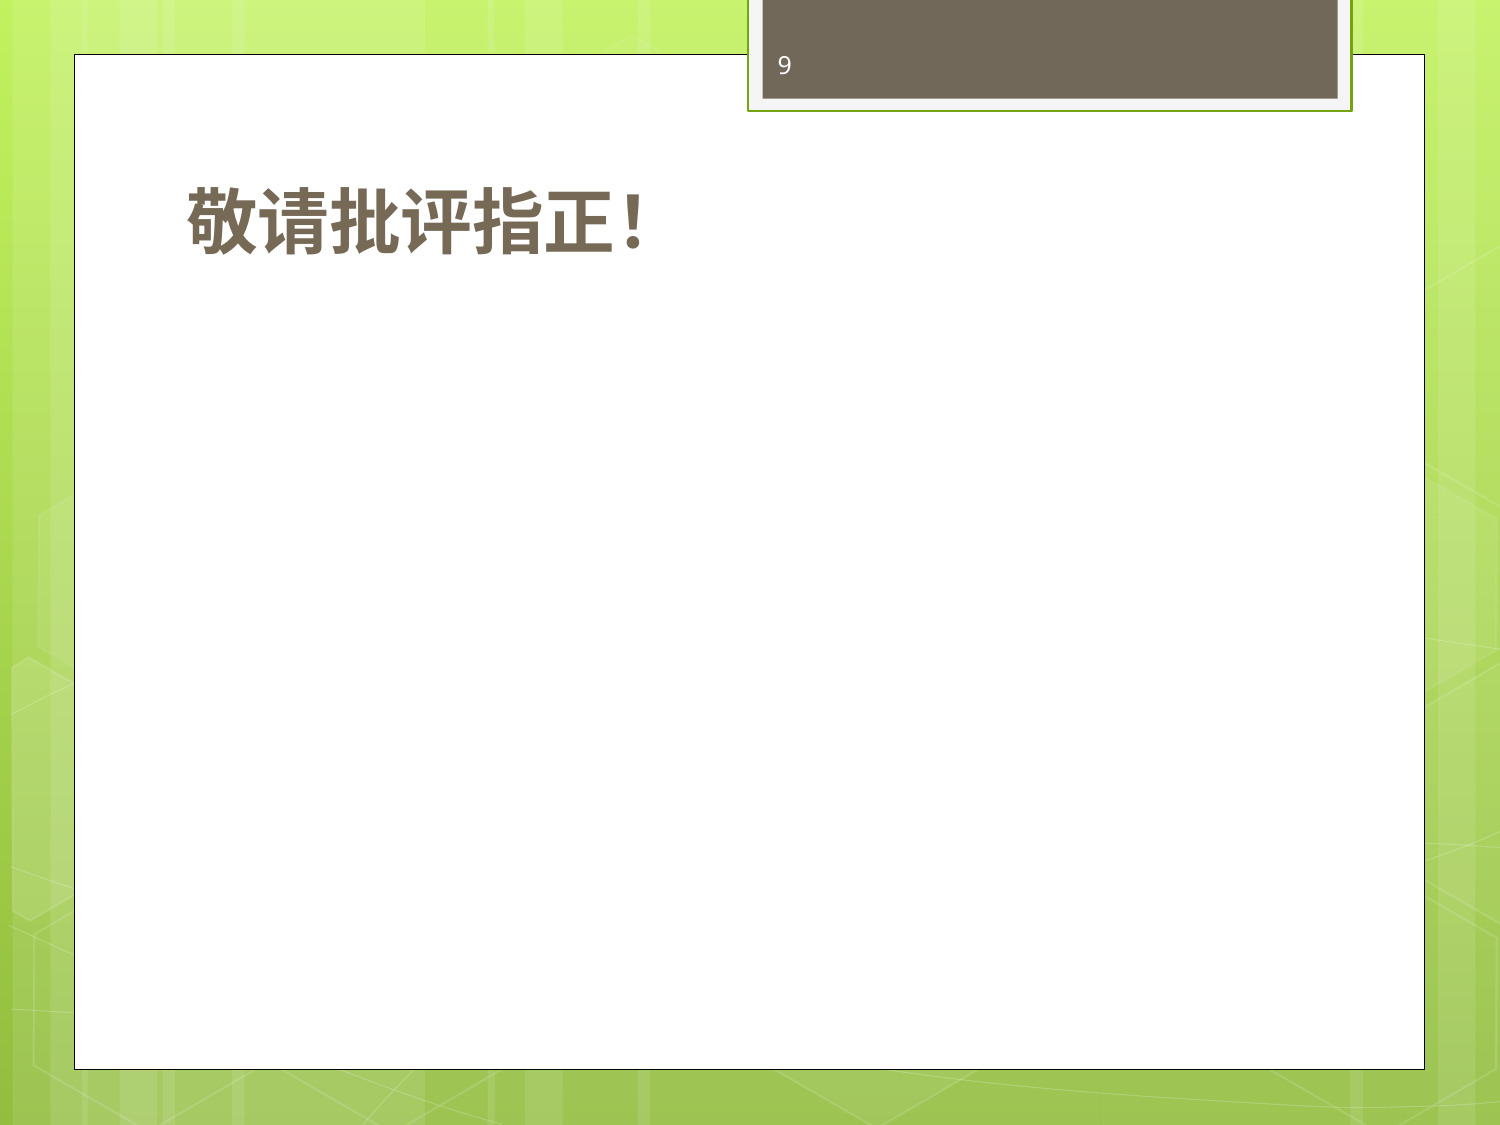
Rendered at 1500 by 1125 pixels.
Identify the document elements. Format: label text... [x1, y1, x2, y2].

title 敬请批评指正！ [171, 168, 1324, 357]
slide_number 9 [762, 36, 982, 97]
